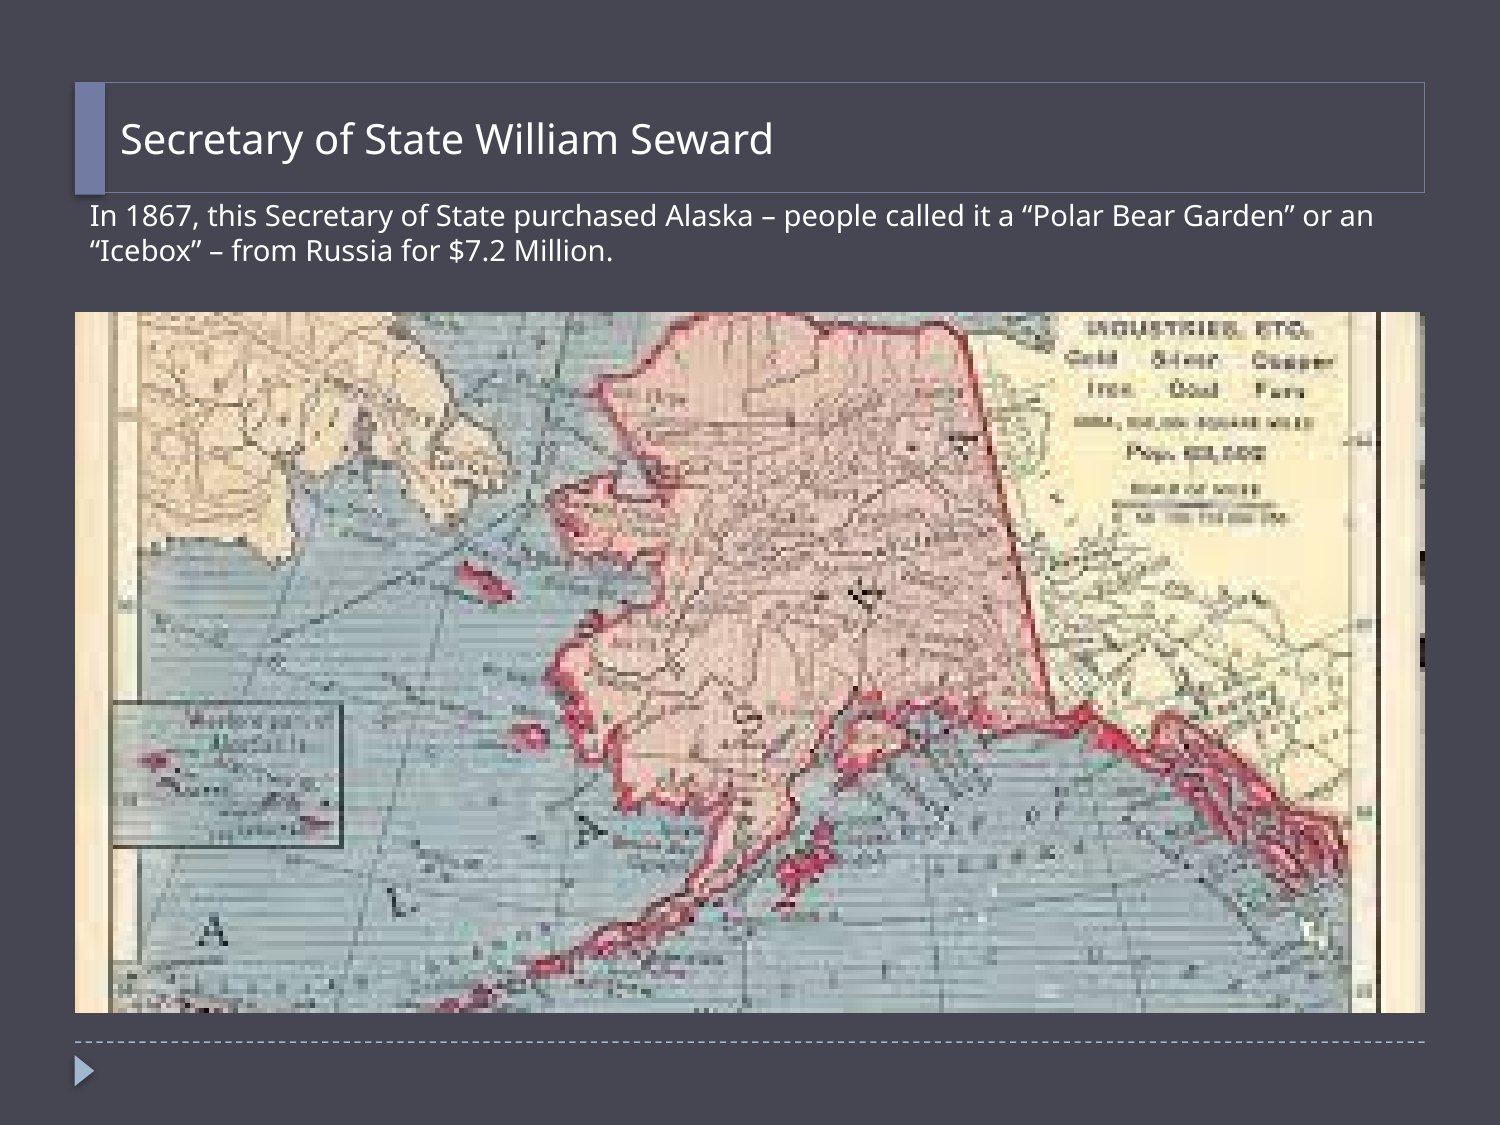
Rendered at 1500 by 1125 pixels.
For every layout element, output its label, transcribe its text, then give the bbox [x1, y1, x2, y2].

list In 1867, this Secretary of State purchased Alaska – people called it a “Polar Bear Garden” or an “Icebox” – from Russia for $7.2 Million. [75, 200, 1425, 312]
picture [74, 312, 1426, 1014]
title Secretary of State William Seward [75, 82, 1425, 193]
